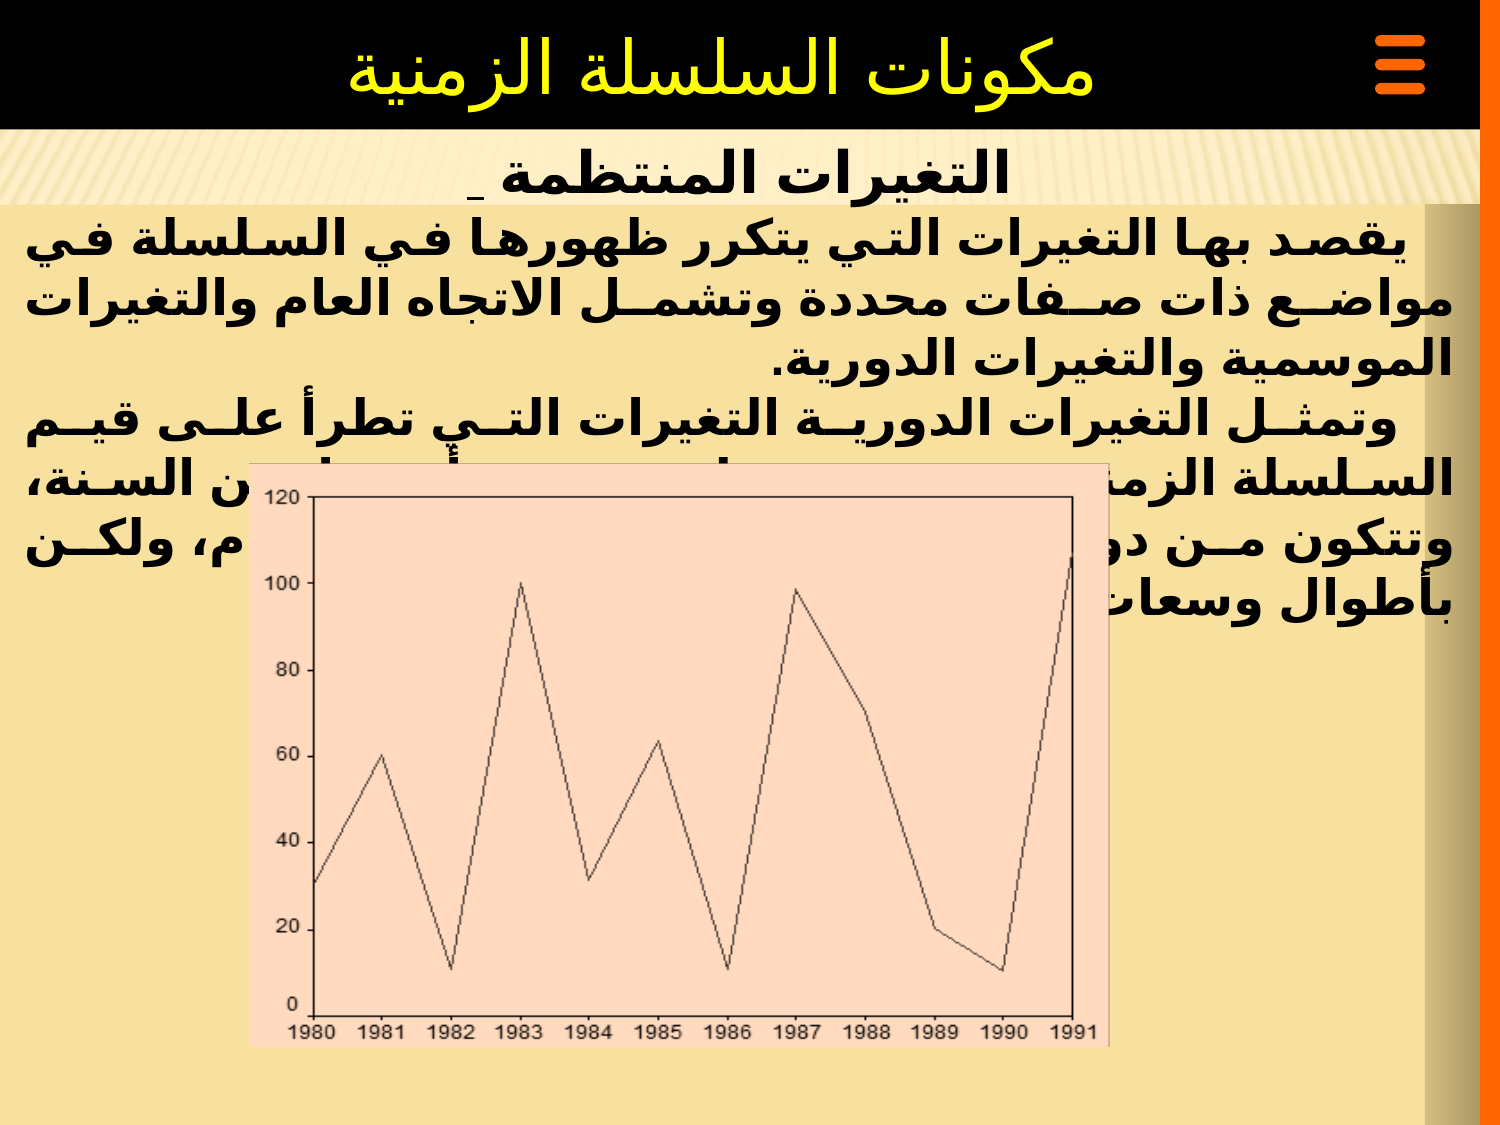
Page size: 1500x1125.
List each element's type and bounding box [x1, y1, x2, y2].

picture [249, 462, 1113, 1048]
text_box [0, 0, 1500, 1125]
